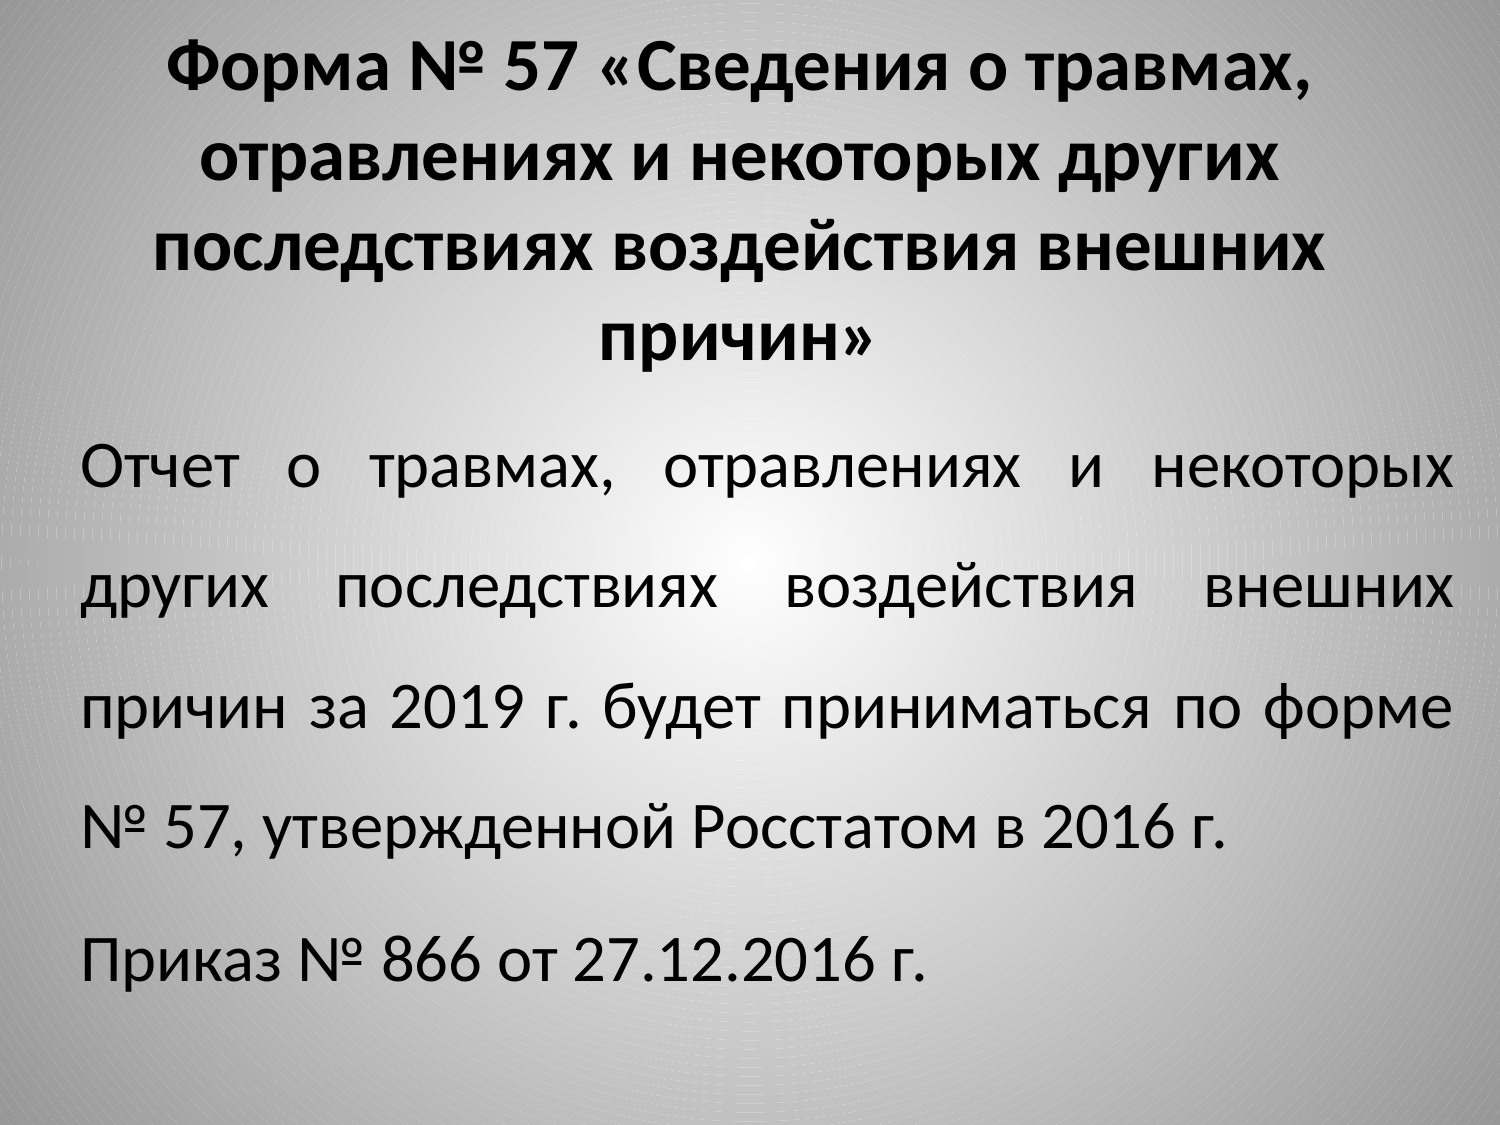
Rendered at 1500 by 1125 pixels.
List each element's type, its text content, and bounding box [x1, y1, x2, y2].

list Отчет о травмах, отравлениях и некоторых других последствиях воздействия внешних причин за 2019 г. будет приниматься по форме № 57, утвержденной Росстатом в 2016 г. Приказ № 866 от 27.12.2016 г. [64, 373, 1471, 1125]
title Форма № 57 «Сведения о травмах, отравлениях и некоторых других последствиях воздействия внешних причин» [64, 101, 1415, 290]
